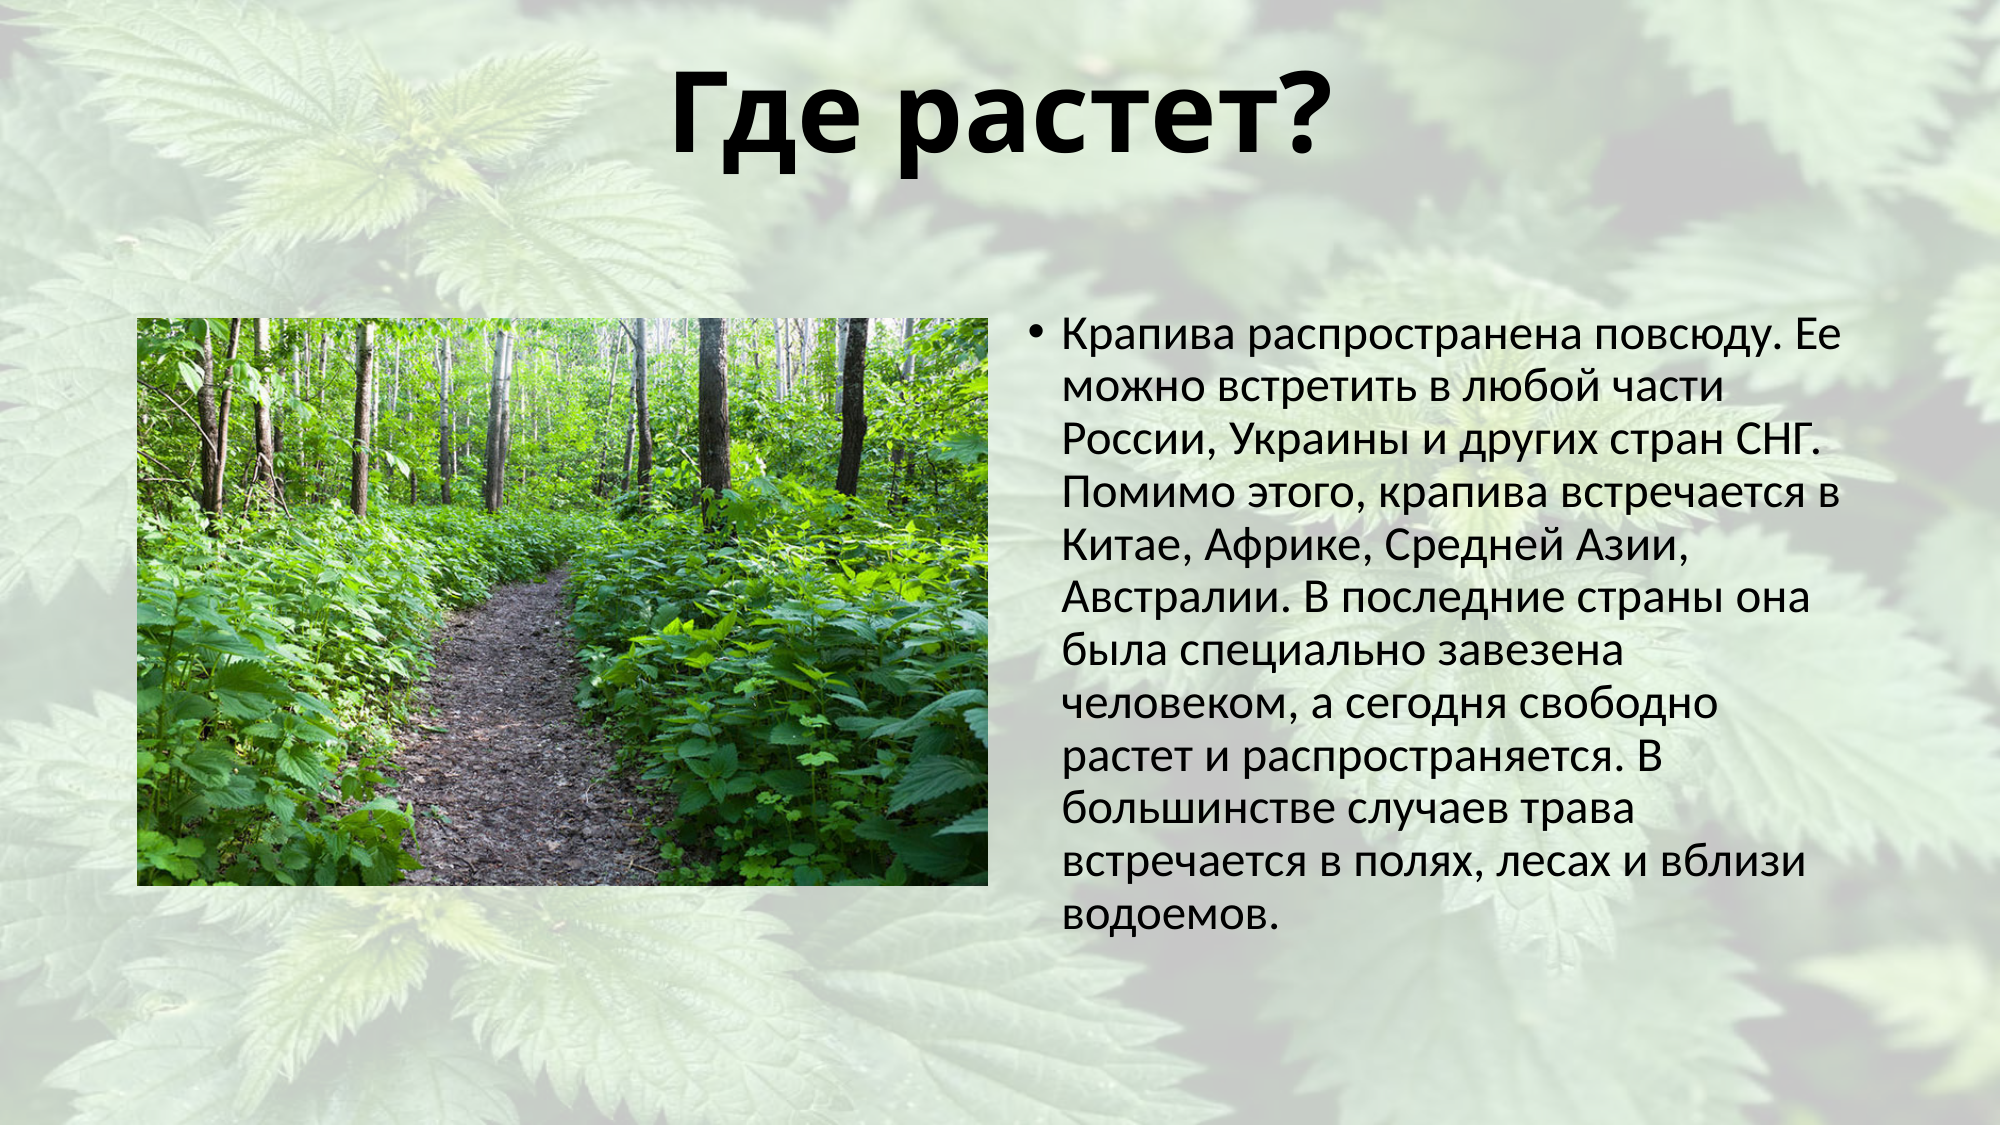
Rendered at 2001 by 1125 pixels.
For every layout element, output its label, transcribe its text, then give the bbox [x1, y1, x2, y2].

list Крапива распространена повсюду. Ее можно встретить в любой части России, Украины и других стран СНГ. Помимо этого, крапива встречается в Китае, Африке, Средней Азии, Австралии. В последние страны она была специально завезена человеком, а сегодня свободно растет и распространяется. В большинстве случаев трава встречается в полях, лесах и вблизи водоемов. [1012, 299, 1863, 1014]
title Где растет? [137, 59, 1863, 174]
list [137, 318, 988, 886]
